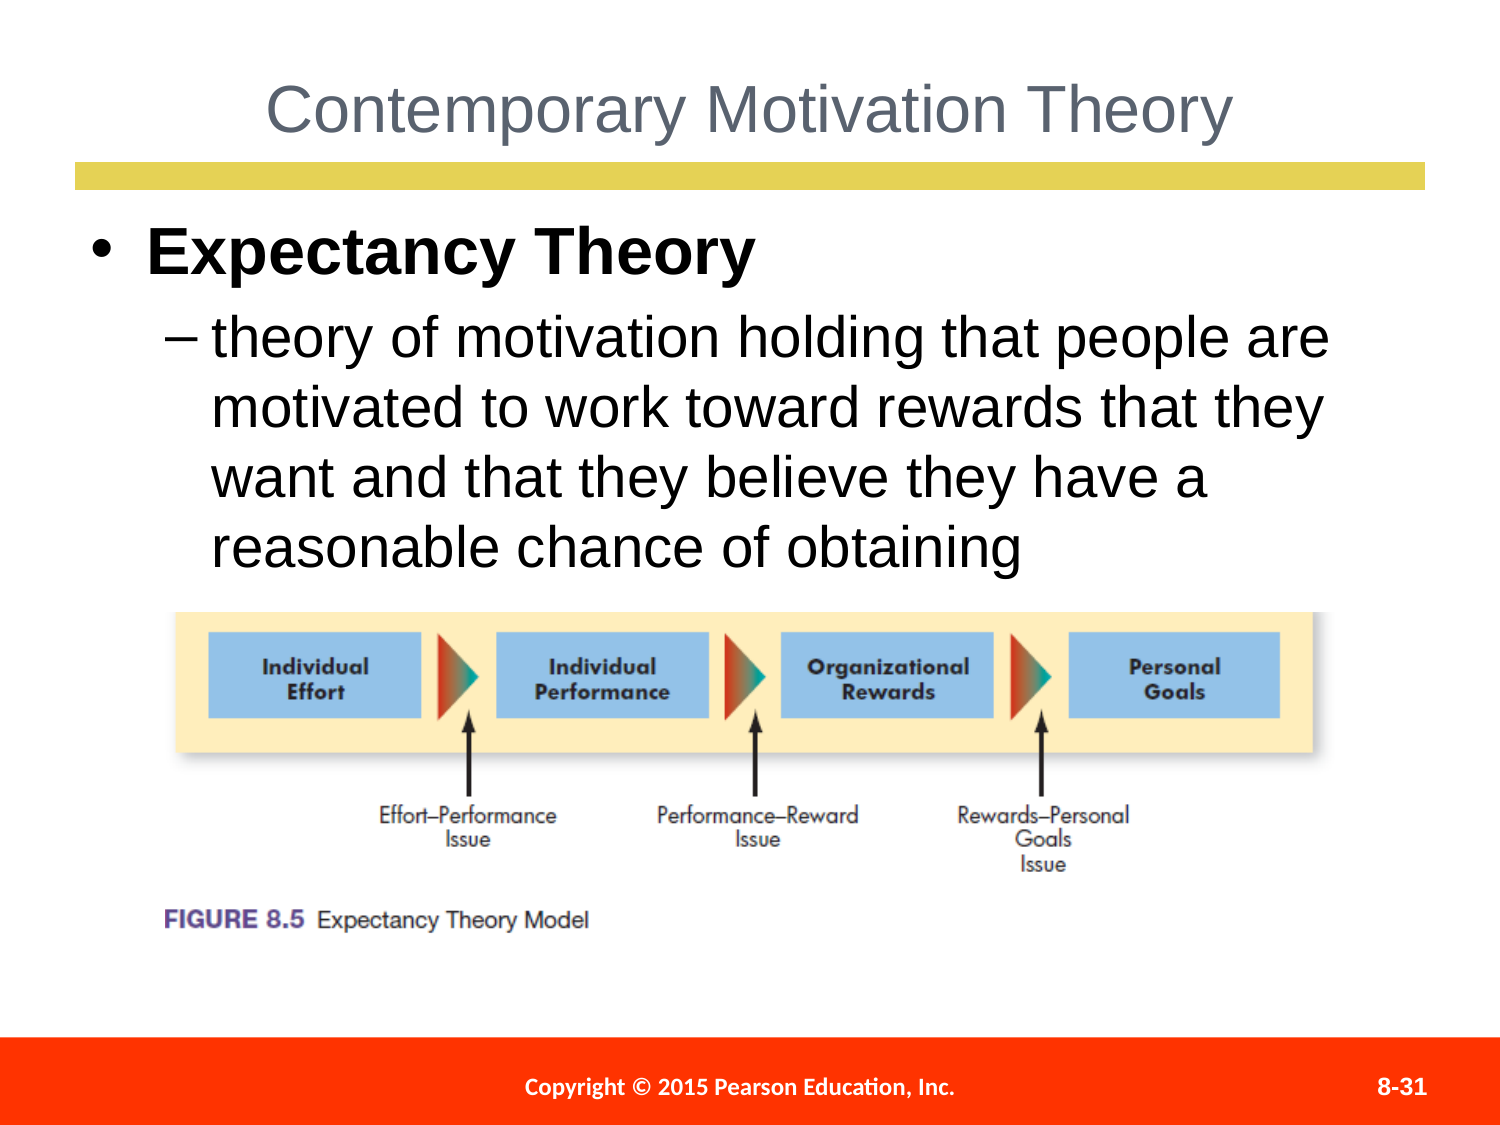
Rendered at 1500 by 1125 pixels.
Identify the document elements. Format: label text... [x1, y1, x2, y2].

picture [165, 612, 1335, 991]
list Expectancy Theory theory of motivation holding that people are motivated to work toward rewards that they want and that they believe they have a reasonable chance of obtaining [74, 199, 1426, 1006]
title Contemporary Motivation Theory [74, 12, 1426, 199]
